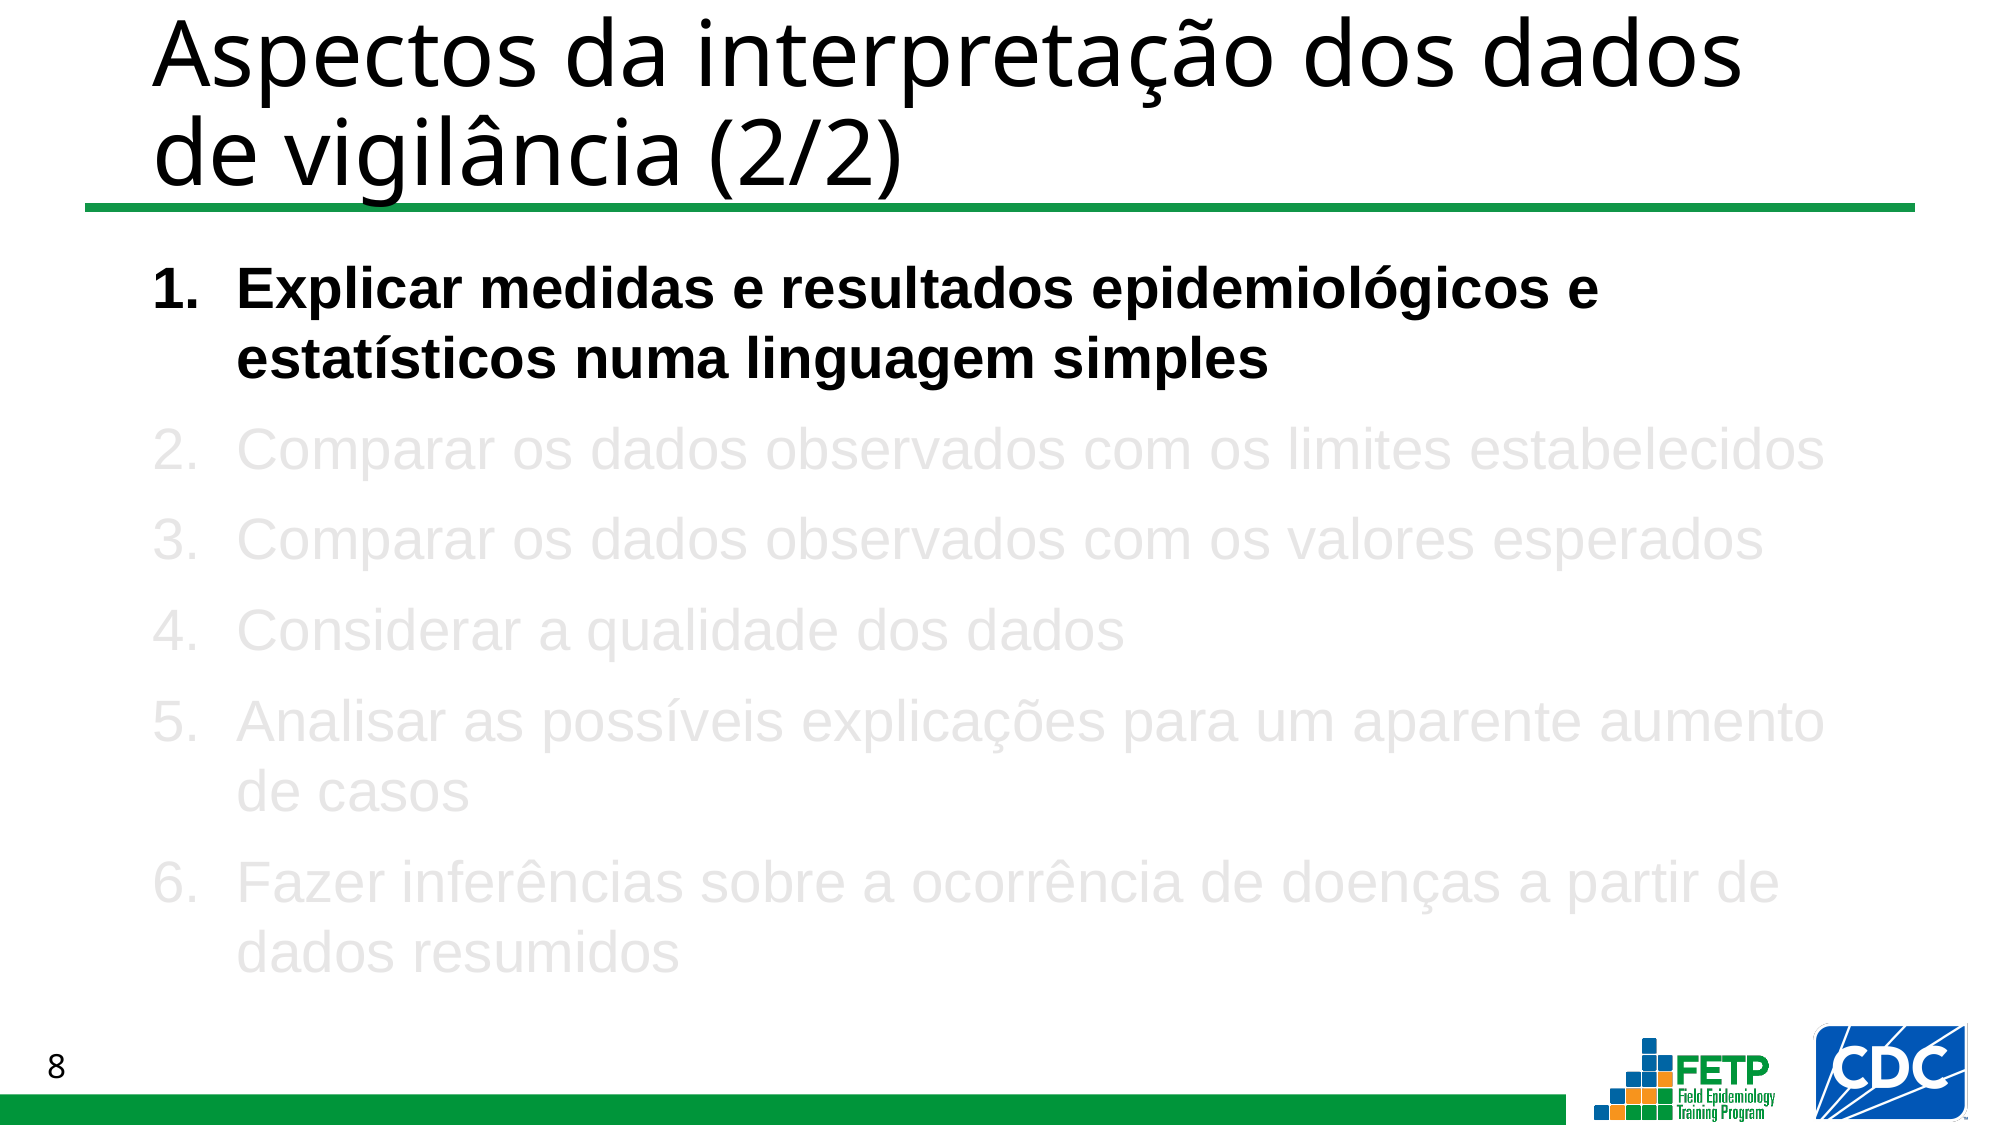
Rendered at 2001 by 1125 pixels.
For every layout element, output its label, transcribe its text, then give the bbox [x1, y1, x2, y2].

picture [1813, 1023, 1968, 1122]
picture [1594, 1038, 1775, 1122]
title Aspectos da interpretação dos dados de vigilância (2/2) [137, 0, 1863, 207]
list Explicar medidas e resultados epidemiológicos e estatísticos numa linguagem simples Comparar os dados observados com os limites estabelecidos Comparar os dados observados com os valores esperados Considerar a qualidade dos dados Analisar as possíveis explicações para um aparente aumento de casos Fazer inferências sobre a ocorrência de doenças a partir de dados resumidos [137, 242, 1863, 1004]
